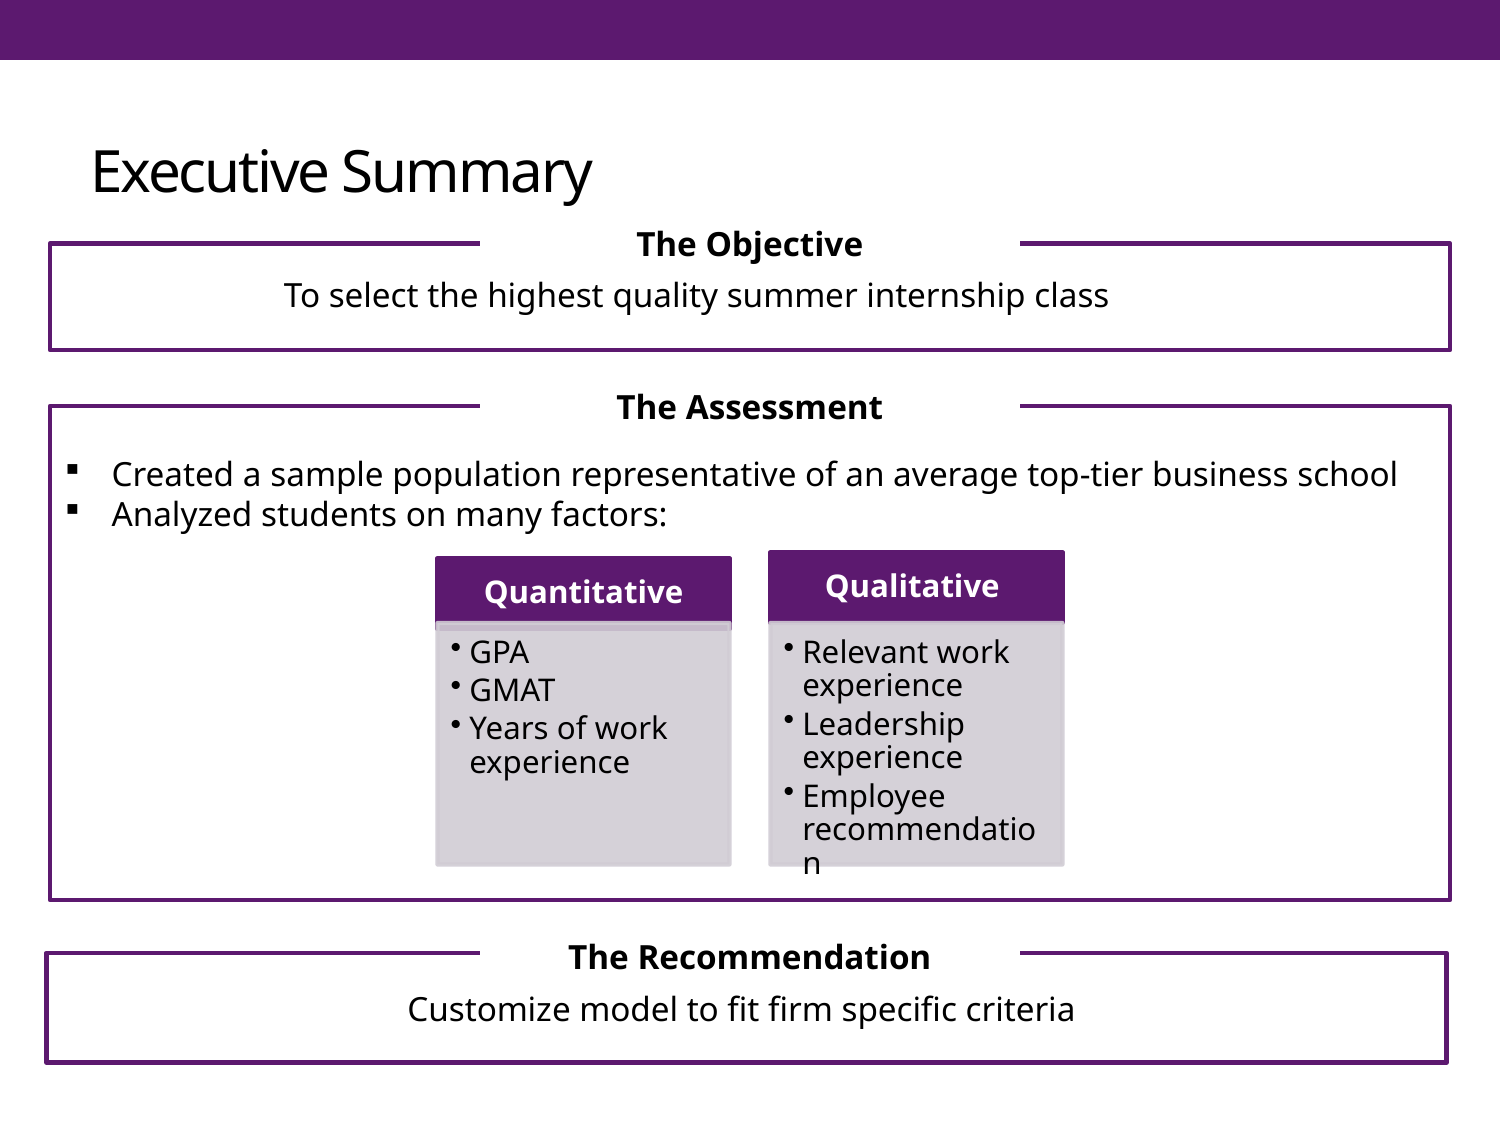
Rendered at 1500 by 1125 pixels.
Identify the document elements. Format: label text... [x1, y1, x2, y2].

text_box The Recommendation [480, 948, 1020, 965]
text_box The Objective [480, 235, 1020, 251]
text_box [48, 242, 1452, 352]
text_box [437, 516, 1063, 901]
title Executive Summary [75, 87, 1425, 242]
text_box The Assessment [480, 398, 1020, 414]
text_box Created a sample population representative of an average top-tier business school Analyzed students on many factors: [48, 404, 1452, 902]
text_box To select the highest quality summer internship class [149, 266, 1200, 322]
text_box Customize model to fit firm specific criteria [44, 951, 1449, 1065]
